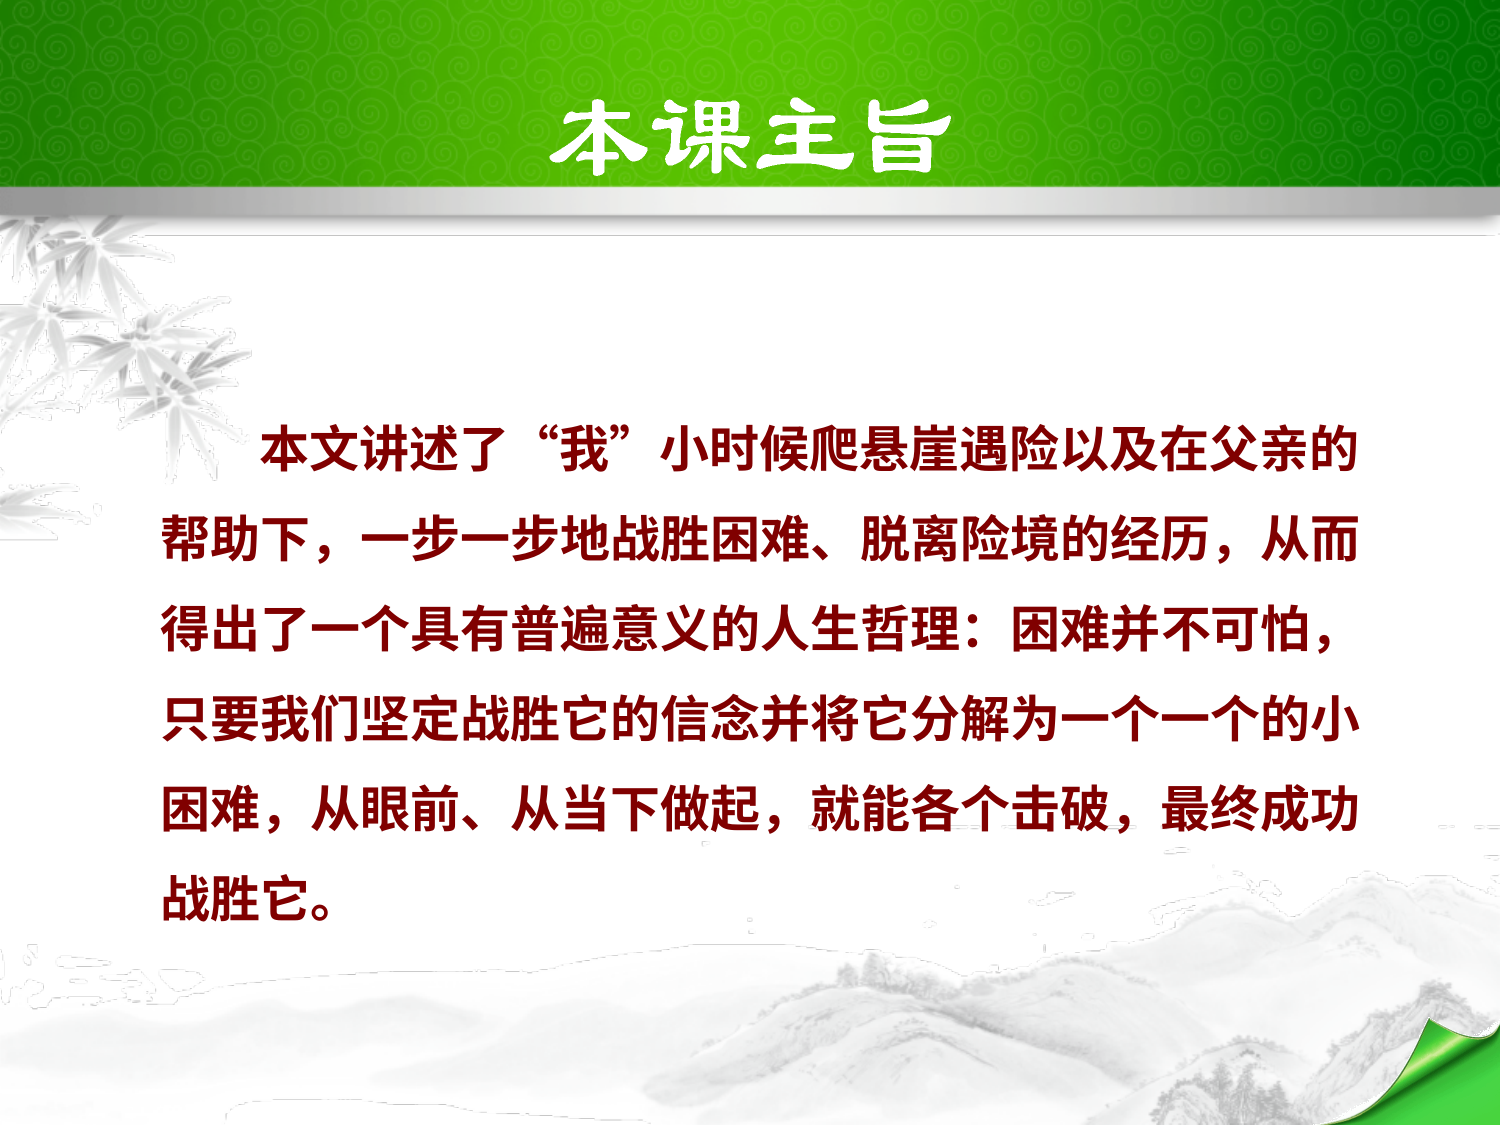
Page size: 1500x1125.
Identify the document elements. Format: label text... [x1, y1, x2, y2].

text_box 本文讲述了“我”小时候爬悬崖遇险以及在父亲的帮助下，一步一步地战胜困难、脱离险境的经历，从而得出了一个具有普遍意义的人生哲理：困难并不可怕，只要我们坚定战胜它的信念并将它分解为一个一个的小困难，从眼前、从当下做起，就能各个击破，最终成功战胜它。 [146, 579, 1404, 777]
picture [0, 0, 1500, 570]
picture [0, 779, 1500, 1125]
